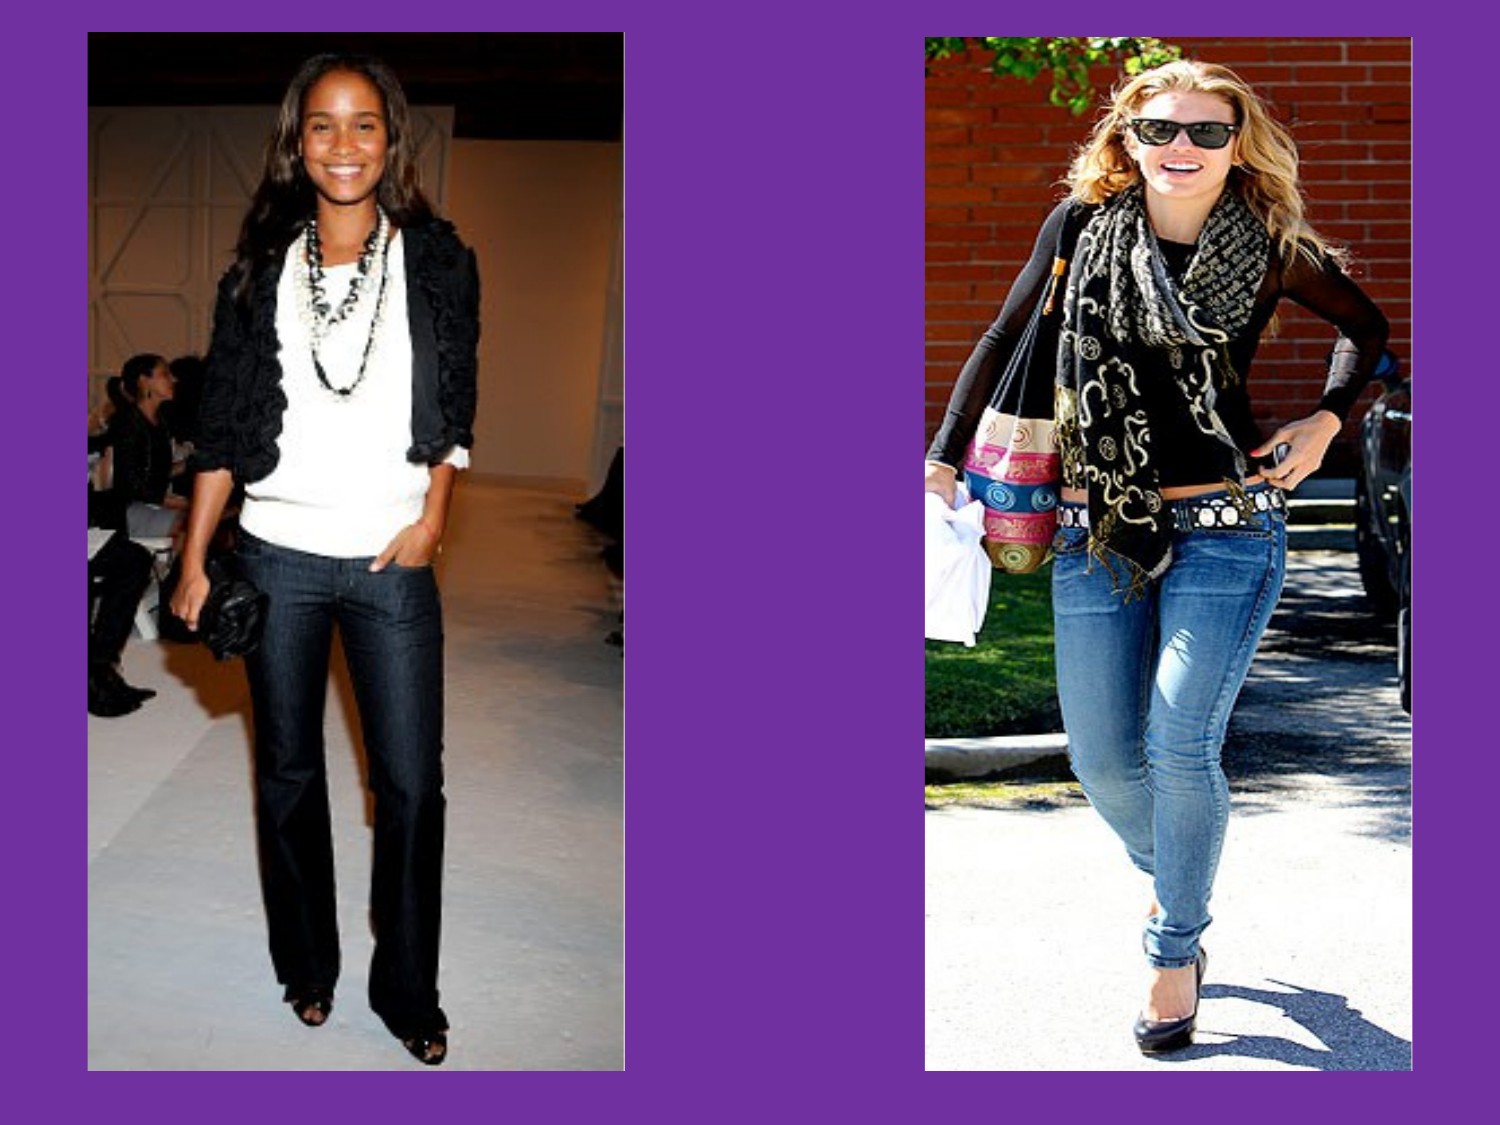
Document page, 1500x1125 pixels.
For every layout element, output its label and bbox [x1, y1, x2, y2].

picture [924, 37, 1413, 1071]
picture [87, 32, 626, 1071]
